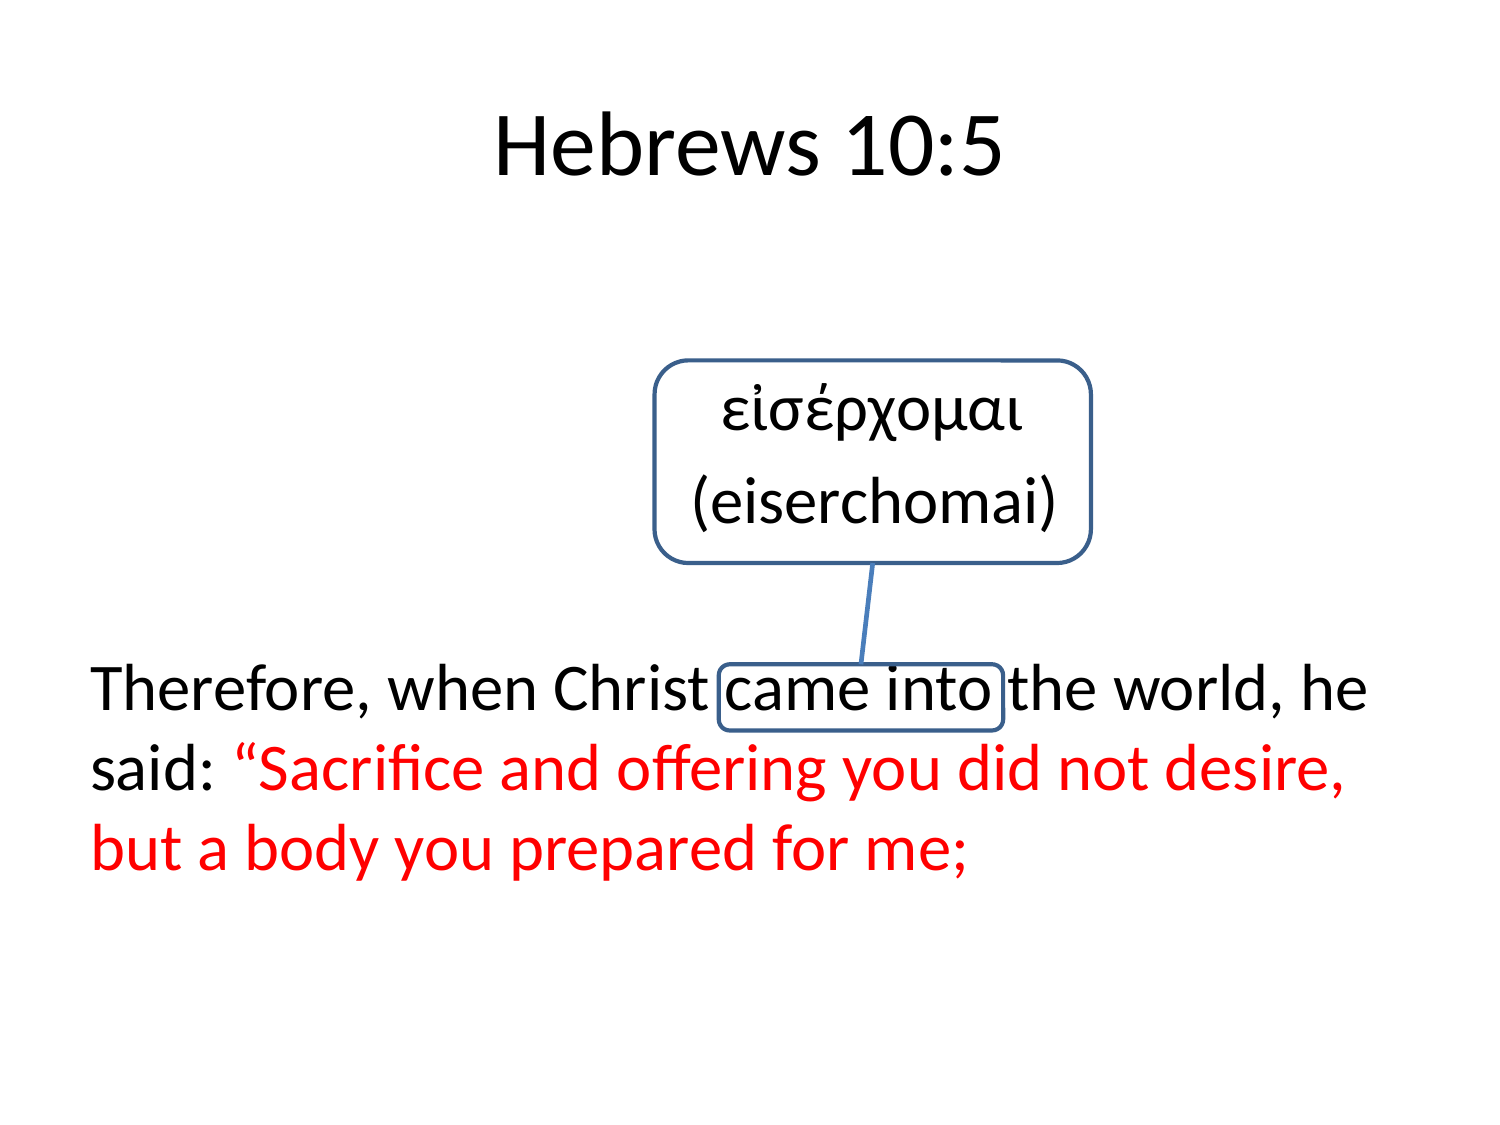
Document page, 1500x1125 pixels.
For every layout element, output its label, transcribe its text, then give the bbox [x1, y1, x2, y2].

list εἰσέρχομαι (eiserchomai) Therefore, when Christ came into the world, he said: “Sacrifice and offering you did not desire, but a body you prepared for me; [75, 262, 1425, 1005]
text_box [652, 358, 1094, 566]
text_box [860, 562, 873, 665]
title Hebrews 10:5 [75, 45, 1425, 233]
text_box [716, 662, 1006, 733]
